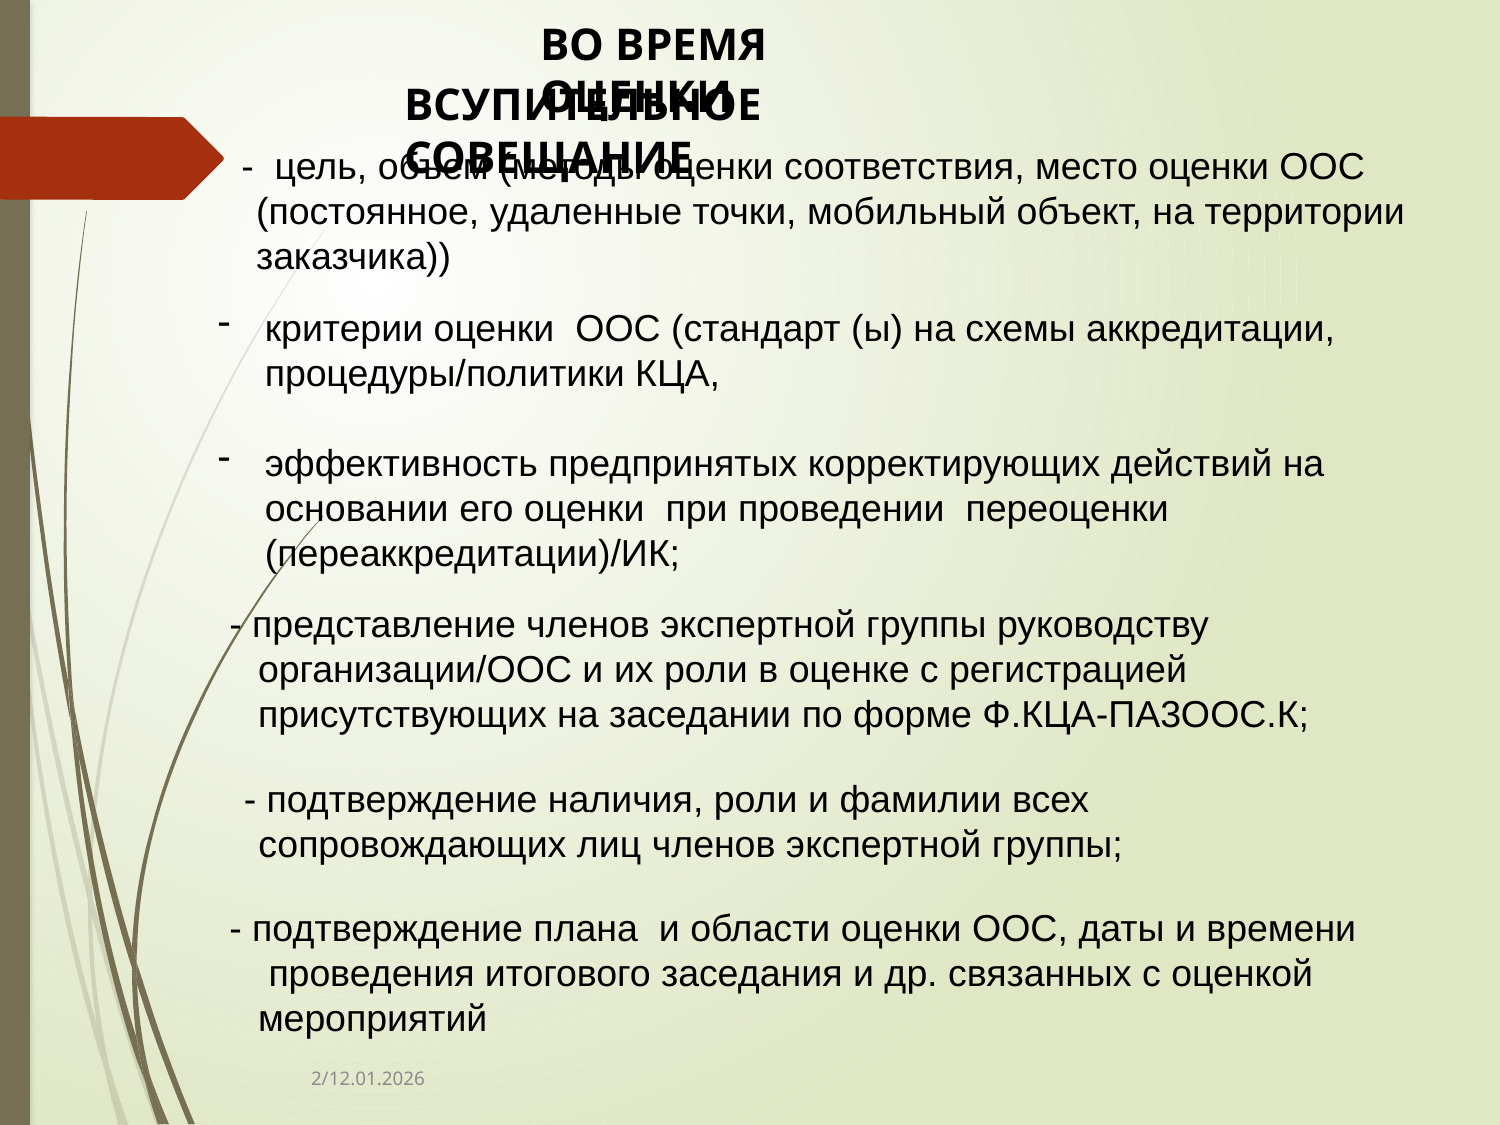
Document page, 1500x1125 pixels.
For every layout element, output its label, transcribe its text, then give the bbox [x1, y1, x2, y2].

text_box - цель, объем (методы оценки соответствия, место оценки ООС (постоянное, удаленные точки, мобильный объект, на территории заказчика)) [226, 134, 1486, 285]
text_box критерии оценки ООС (стандарт (ы) на схемы аккредитации, процедуры/политики КЦА, эффективность предпринятых корректирующих действий на основании его оценки при проведении переоценки (переаккредитации)/ИК; [203, 296, 1437, 582]
text_box - подтверждение наличия, роли и фамилии всех сопровождающих лиц членов экспертной группы; [229, 767, 1422, 873]
footer 2/12.01.2026 [296, 1048, 1234, 1109]
text_box ВО ВРЕМЯ ОЦЕНКИ [525, 9, 975, 129]
text_box ВСУПИТЕЛЬНОЕ СОВЕЩАНИЕ [389, 69, 1067, 190]
text_box - представление членов экспертной группы руководству организации/ООС и их роли в оценке с регистрацией присутствующих на заседании по форме Ф.КЦА-ПА3ООС.К; [214, 593, 1437, 743]
text_box - подтверждение плана и области оценки ООС, даты и времени проведения итогового заседания и др. связанных с оценкой мероприятий [214, 896, 1380, 1047]
